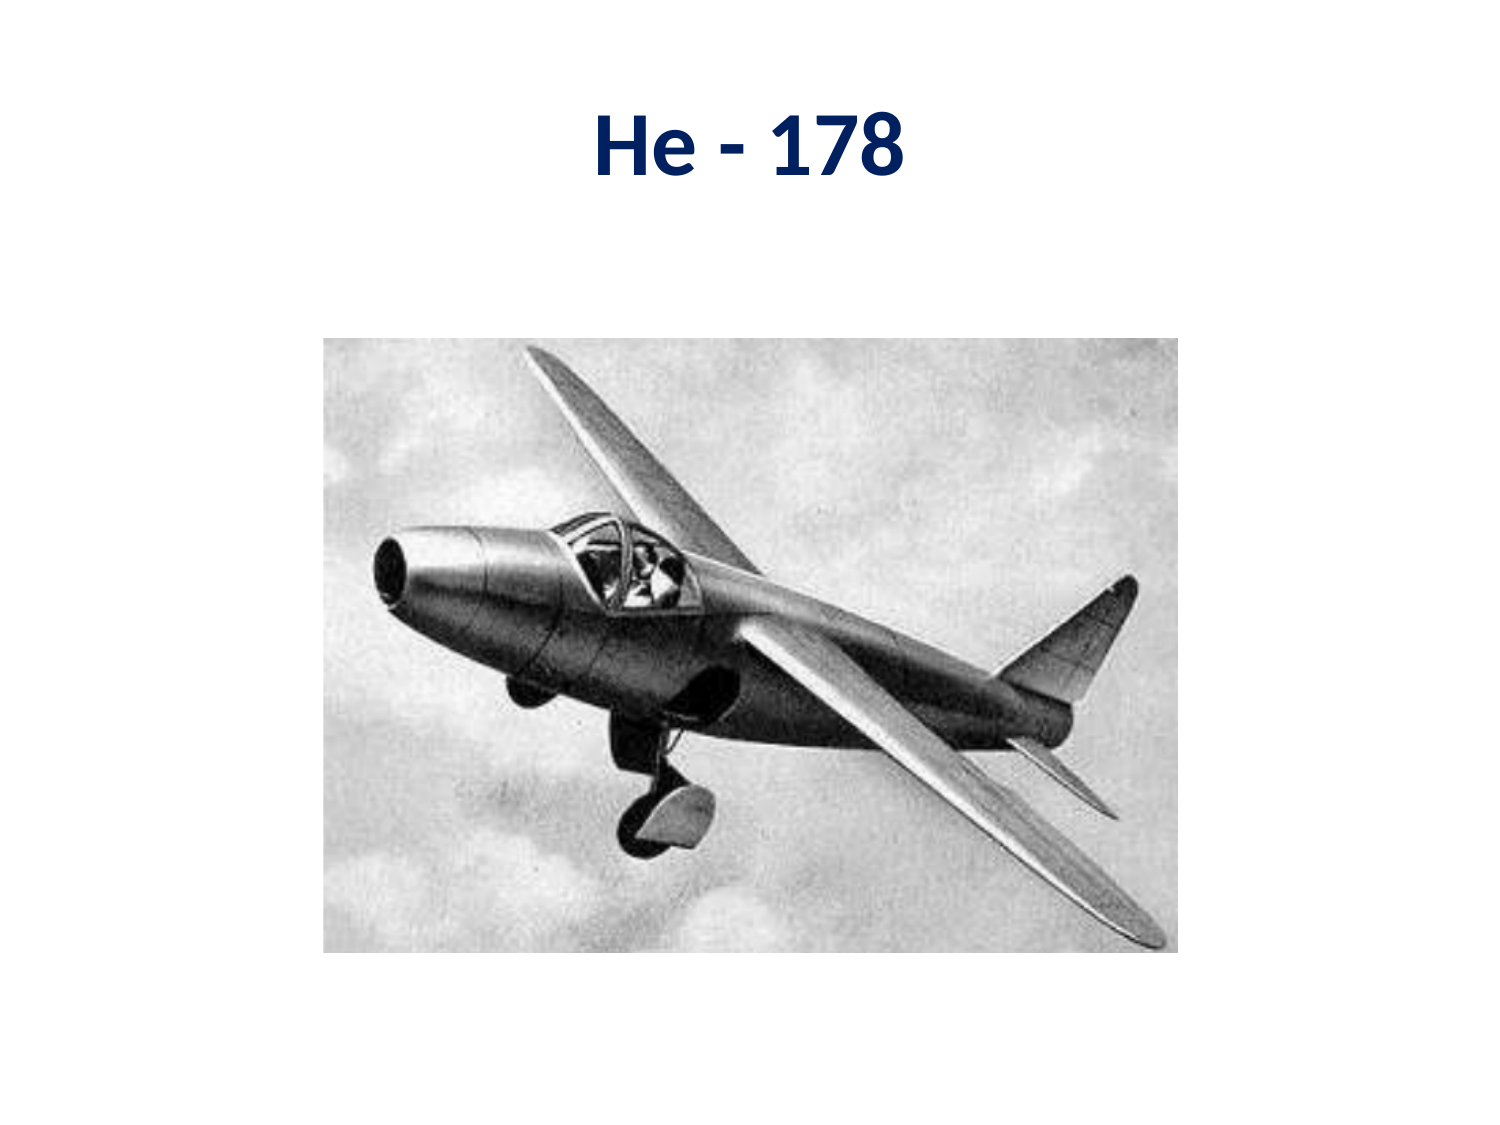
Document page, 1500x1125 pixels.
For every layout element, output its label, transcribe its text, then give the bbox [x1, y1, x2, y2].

title He - 178 [75, 45, 1425, 233]
picture [322, 337, 1178, 953]
